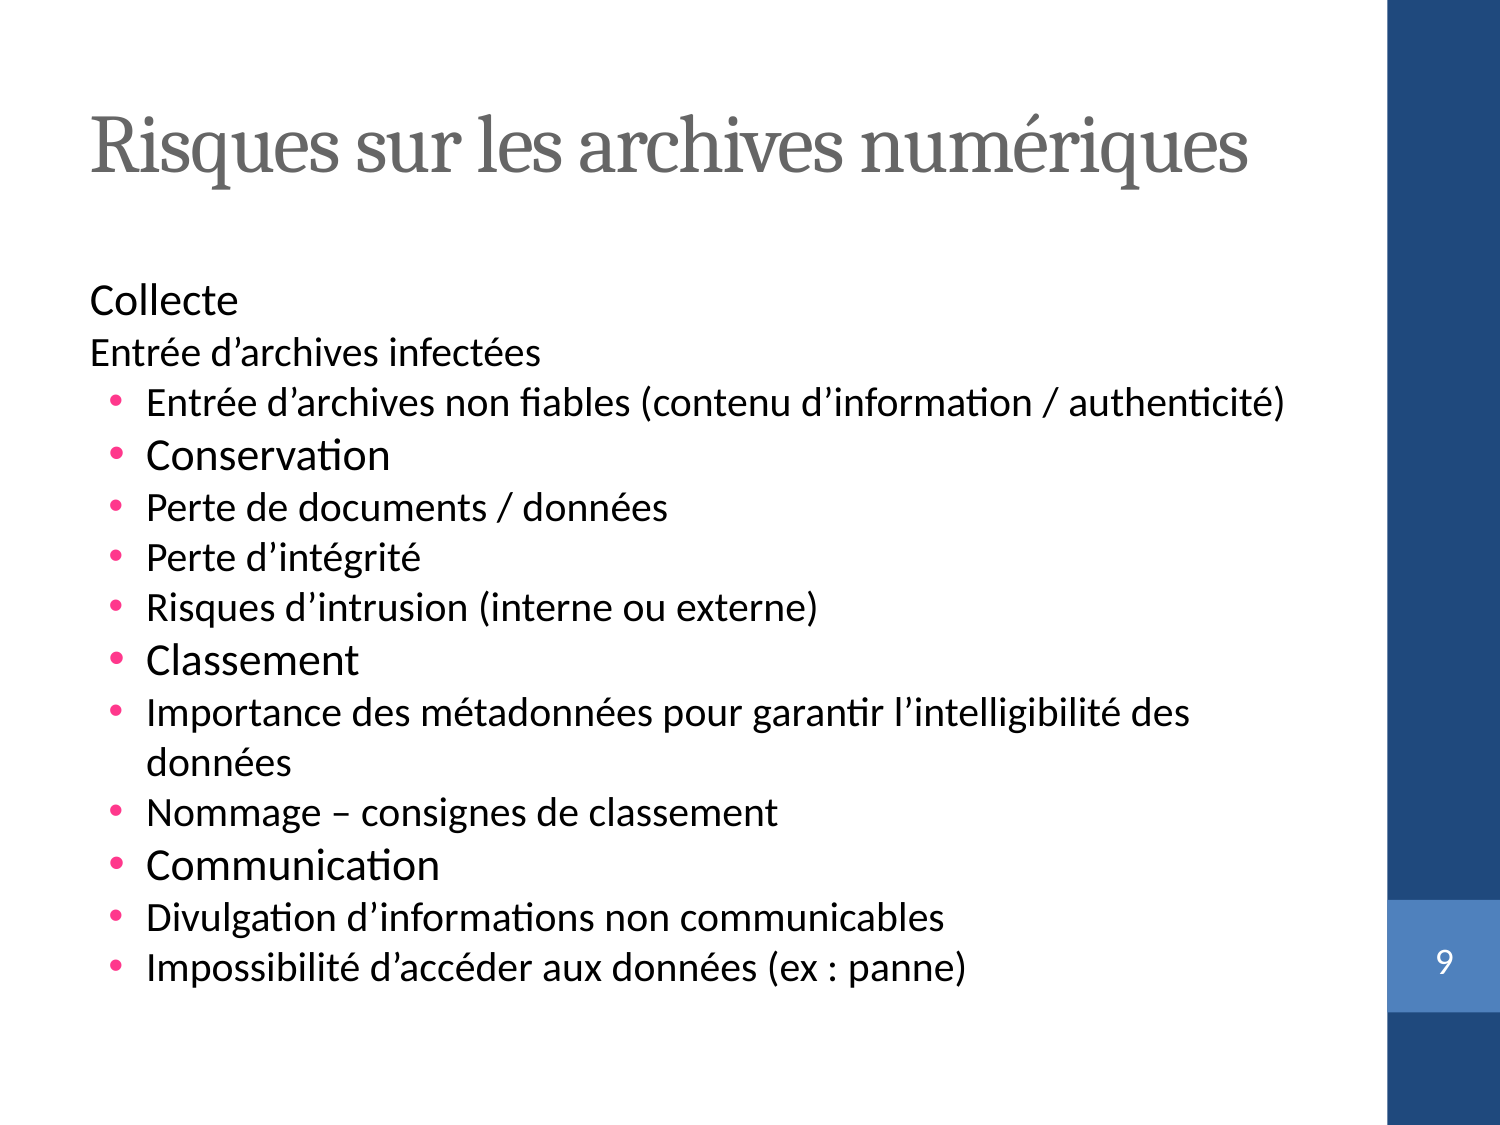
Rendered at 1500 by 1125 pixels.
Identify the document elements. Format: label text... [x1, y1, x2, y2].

text_box <numéro> [1399, 926, 1490, 992]
text_box Risques sur les archives numériques [74, 45, 1325, 233]
text_box Collecte Entrée d’archives infectées Entrée d’archives non fiables (contenu d’information / authenticité) Conservation Perte de documents / données Perte d’intégrité Risques d’intrusion (interne ou externe) Classement Importance des métadonnées pour garantir l’intelligibilité des données Nommage – consignes de classement Communication Divulgation d’informations non communicables Impossibilité d’accéder aux données (ex : panne) [74, 262, 1325, 1083]
